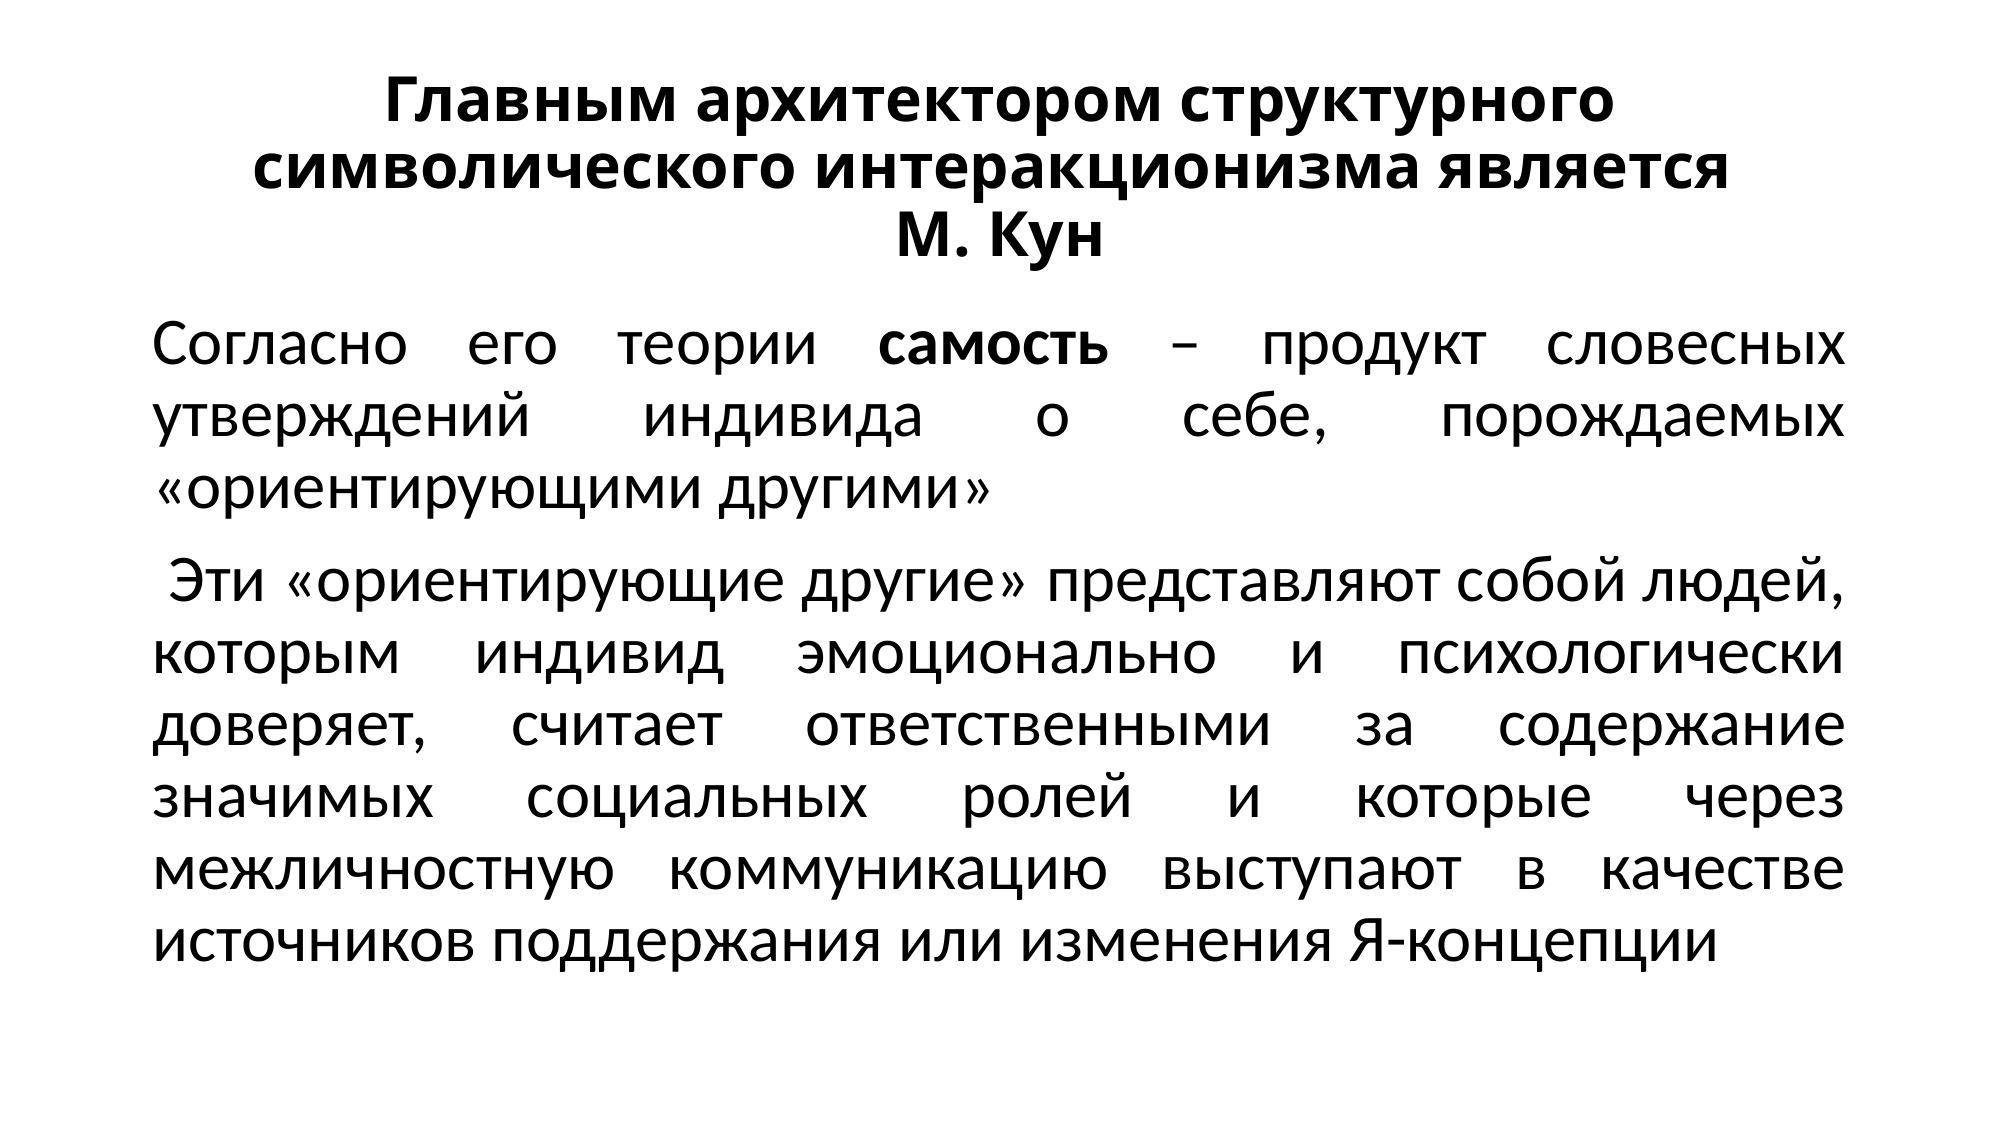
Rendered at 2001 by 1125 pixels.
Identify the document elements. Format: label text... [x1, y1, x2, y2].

list Согласно его теории самость – продукт словесных утверждений индивида о себе, порождаемых «ориентирующими другими» Эти «ориентирующие другие» представляют собой людей, которым индивид эмоционально и психологически доверяет, считает ответственными за содержание значимых социальных ролей и которые через межличностную коммуникацию выступают в качестве источников поддержания или изменения Я-концепции [137, 299, 1863, 1014]
title Главным архитектором структурного символического интеракционизма является М. Кун [137, 59, 1863, 278]
